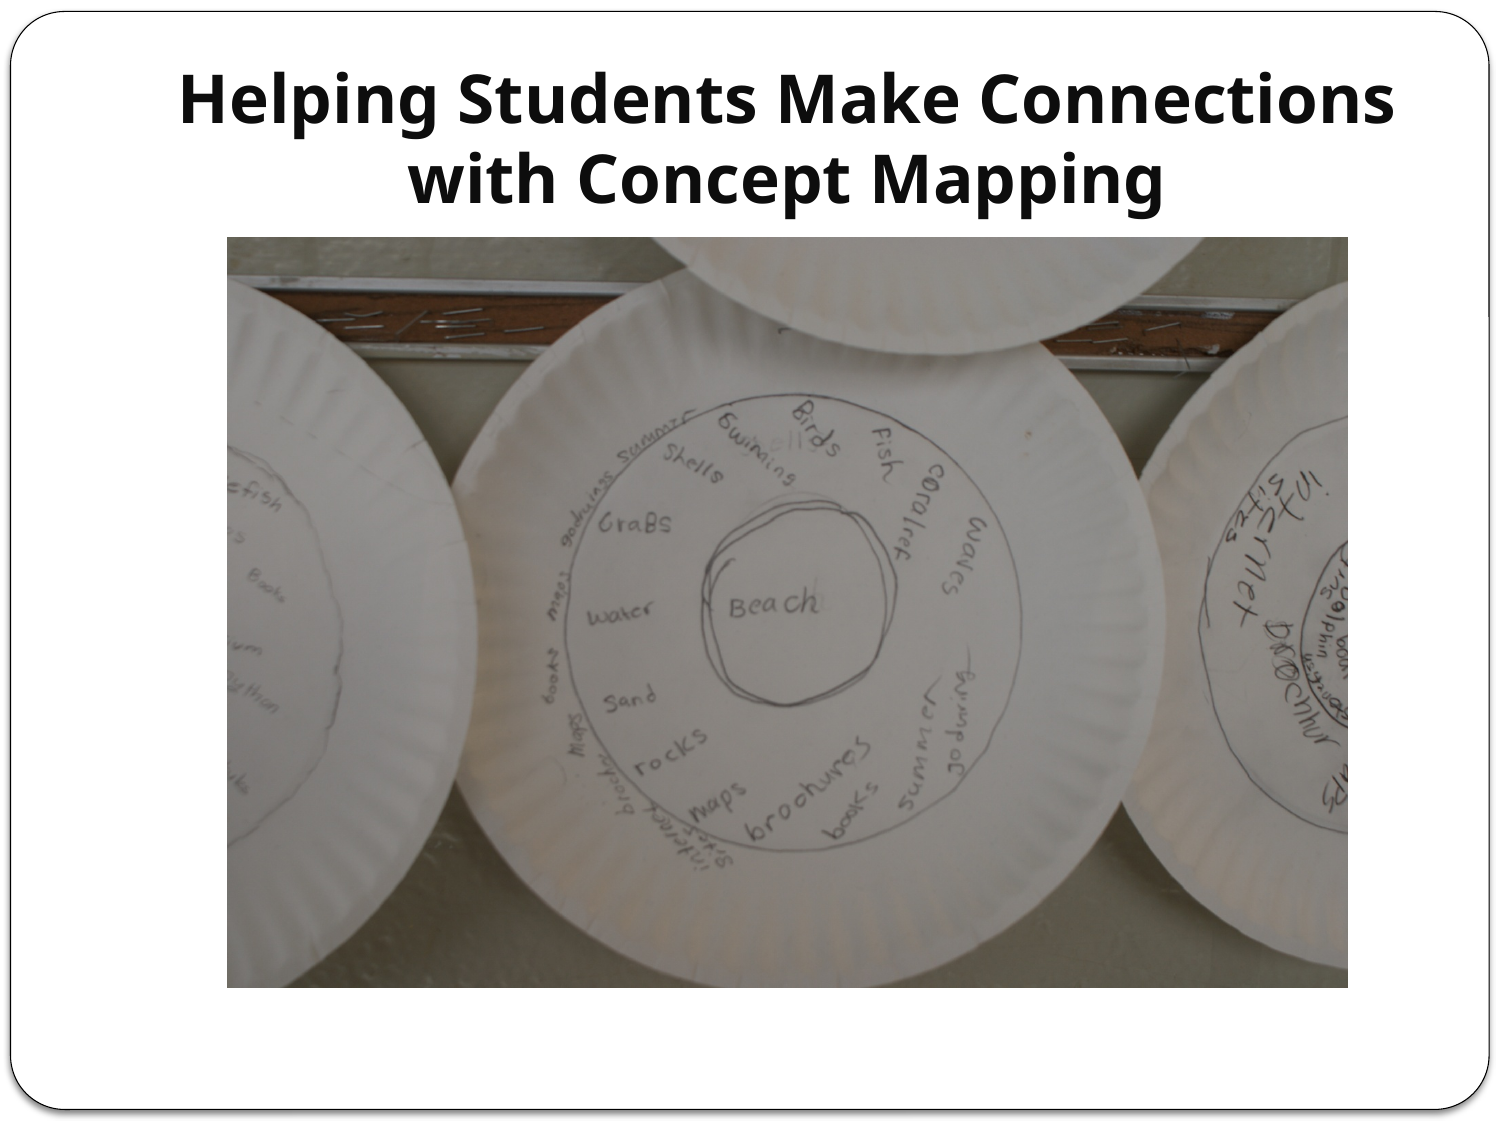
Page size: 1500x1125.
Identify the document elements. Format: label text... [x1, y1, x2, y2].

title Helping Students Make Connections with Concept Mapping [150, 45, 1425, 233]
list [226, 237, 1348, 988]
